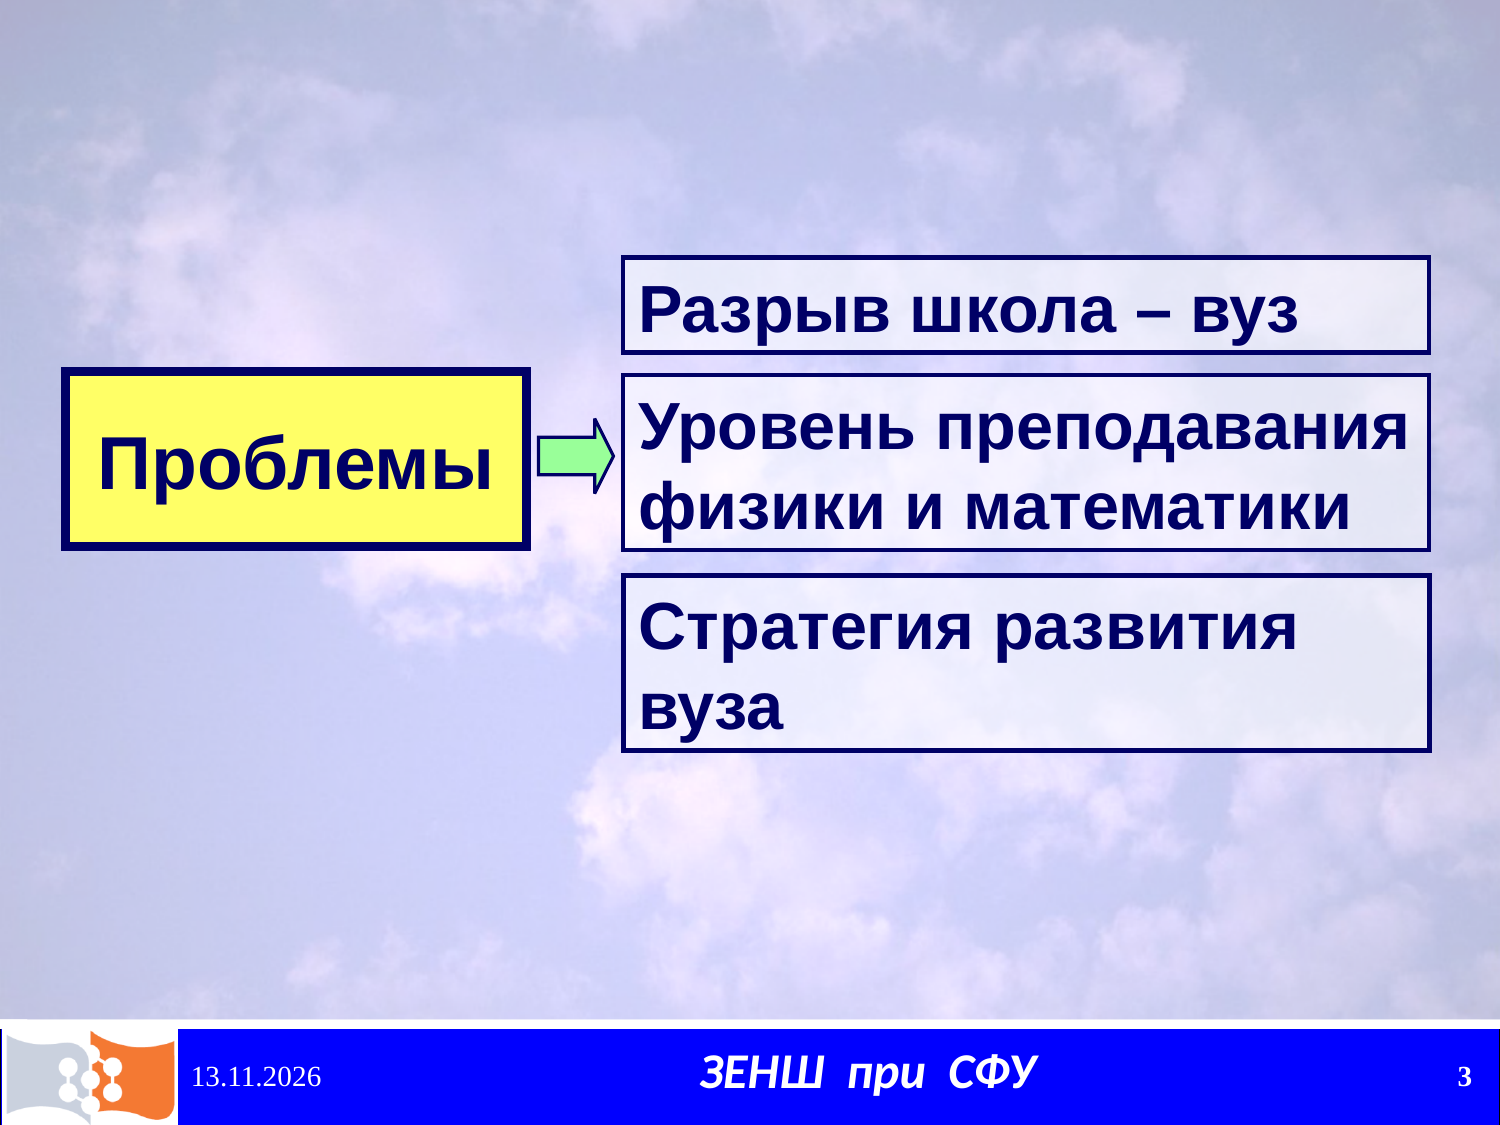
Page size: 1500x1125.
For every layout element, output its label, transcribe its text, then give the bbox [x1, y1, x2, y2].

text_box Уровень преподавания физики и математики [623, 374, 1430, 550]
text_box Разрыв школа – вуз [623, 257, 1430, 353]
slide_number 3 [1174, 1049, 1488, 1125]
picture [2, 1029, 178, 1125]
text_box Стратегия развития вуза [623, 575, 1430, 751]
text_box Проблемы [65, 371, 527, 547]
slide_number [175, 1049, 489, 1125]
text_box [538, 418, 614, 494]
